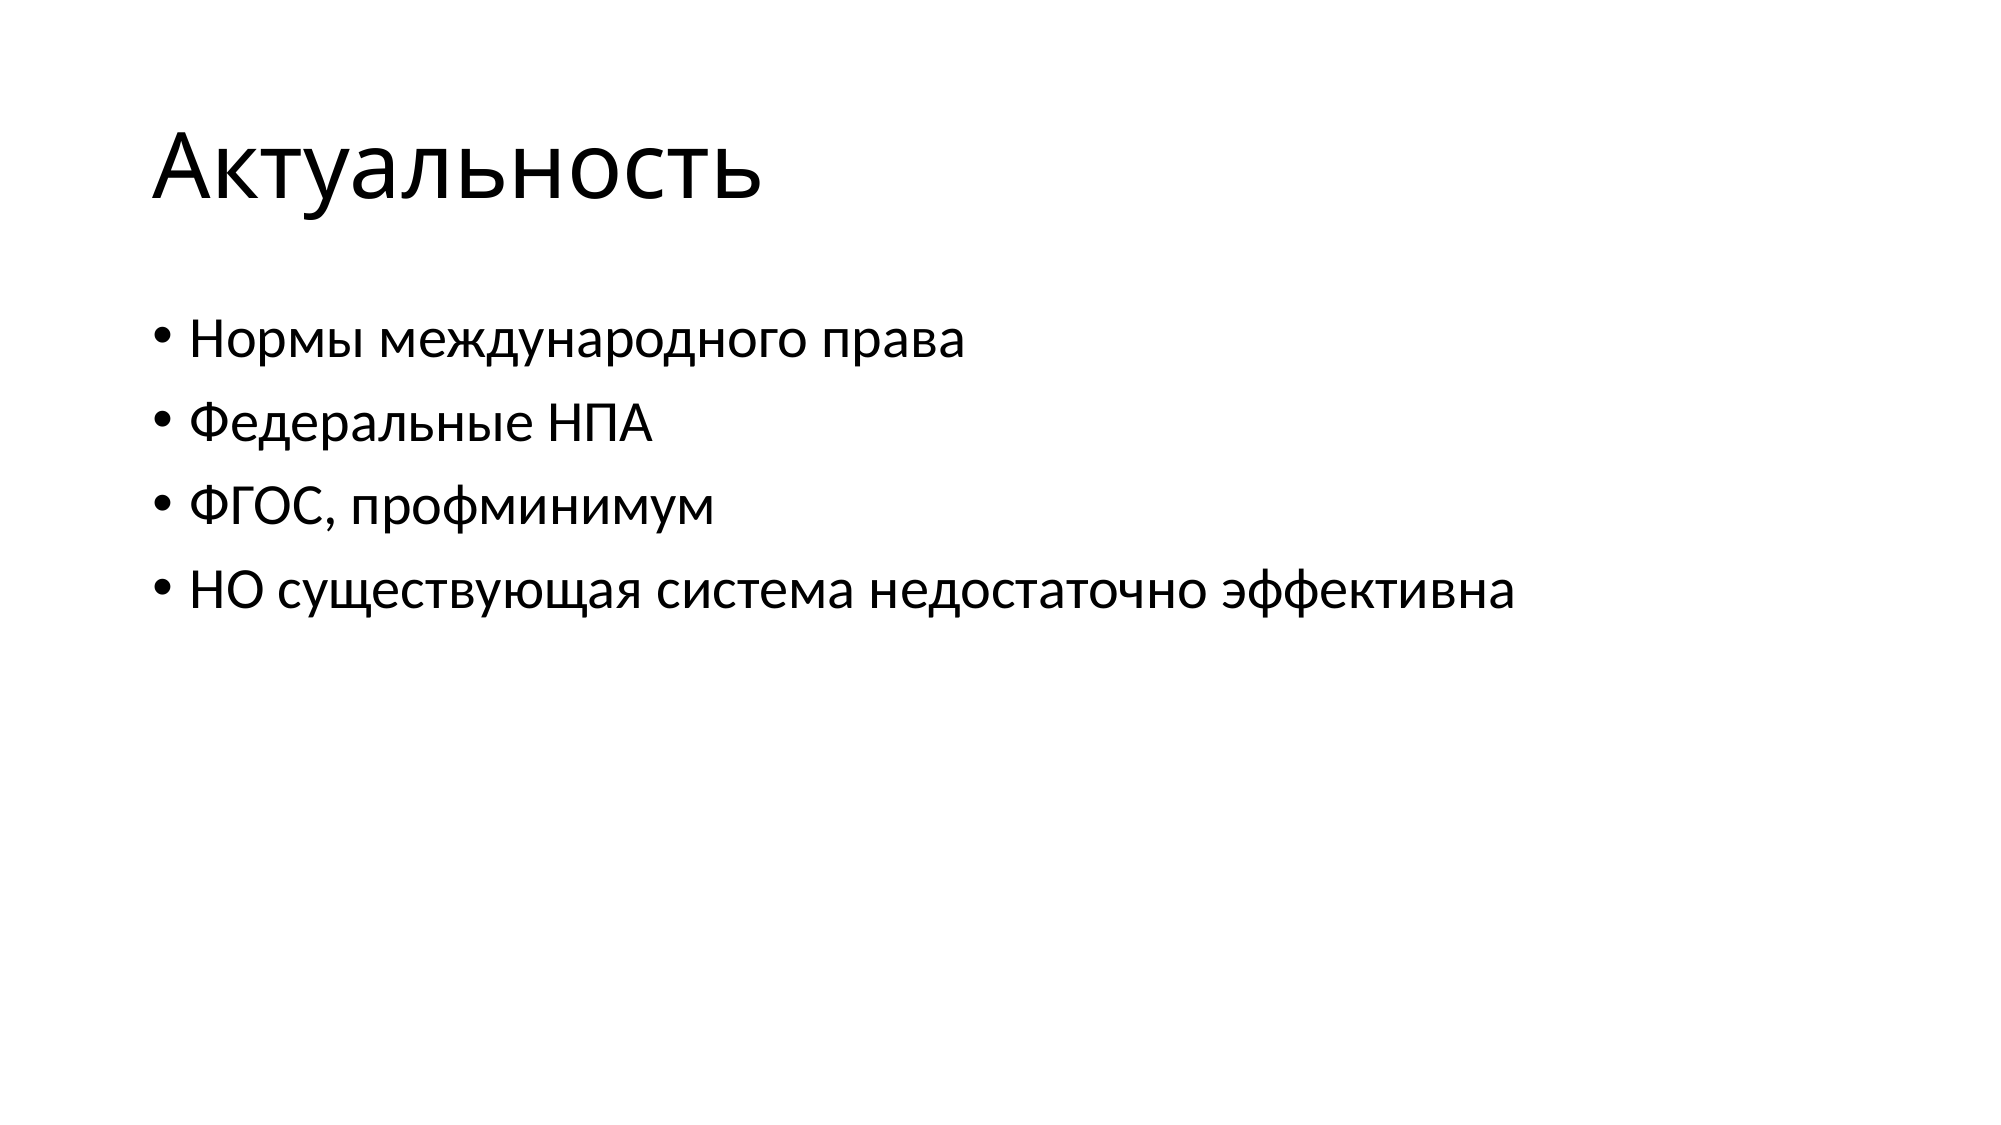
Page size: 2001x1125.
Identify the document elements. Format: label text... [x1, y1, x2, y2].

list Нормы международного права Федеральные НПА ФГОС, профминимум НО существующая система недостаточно эффективна [137, 299, 1863, 1014]
title Актуальность [137, 59, 1863, 278]
